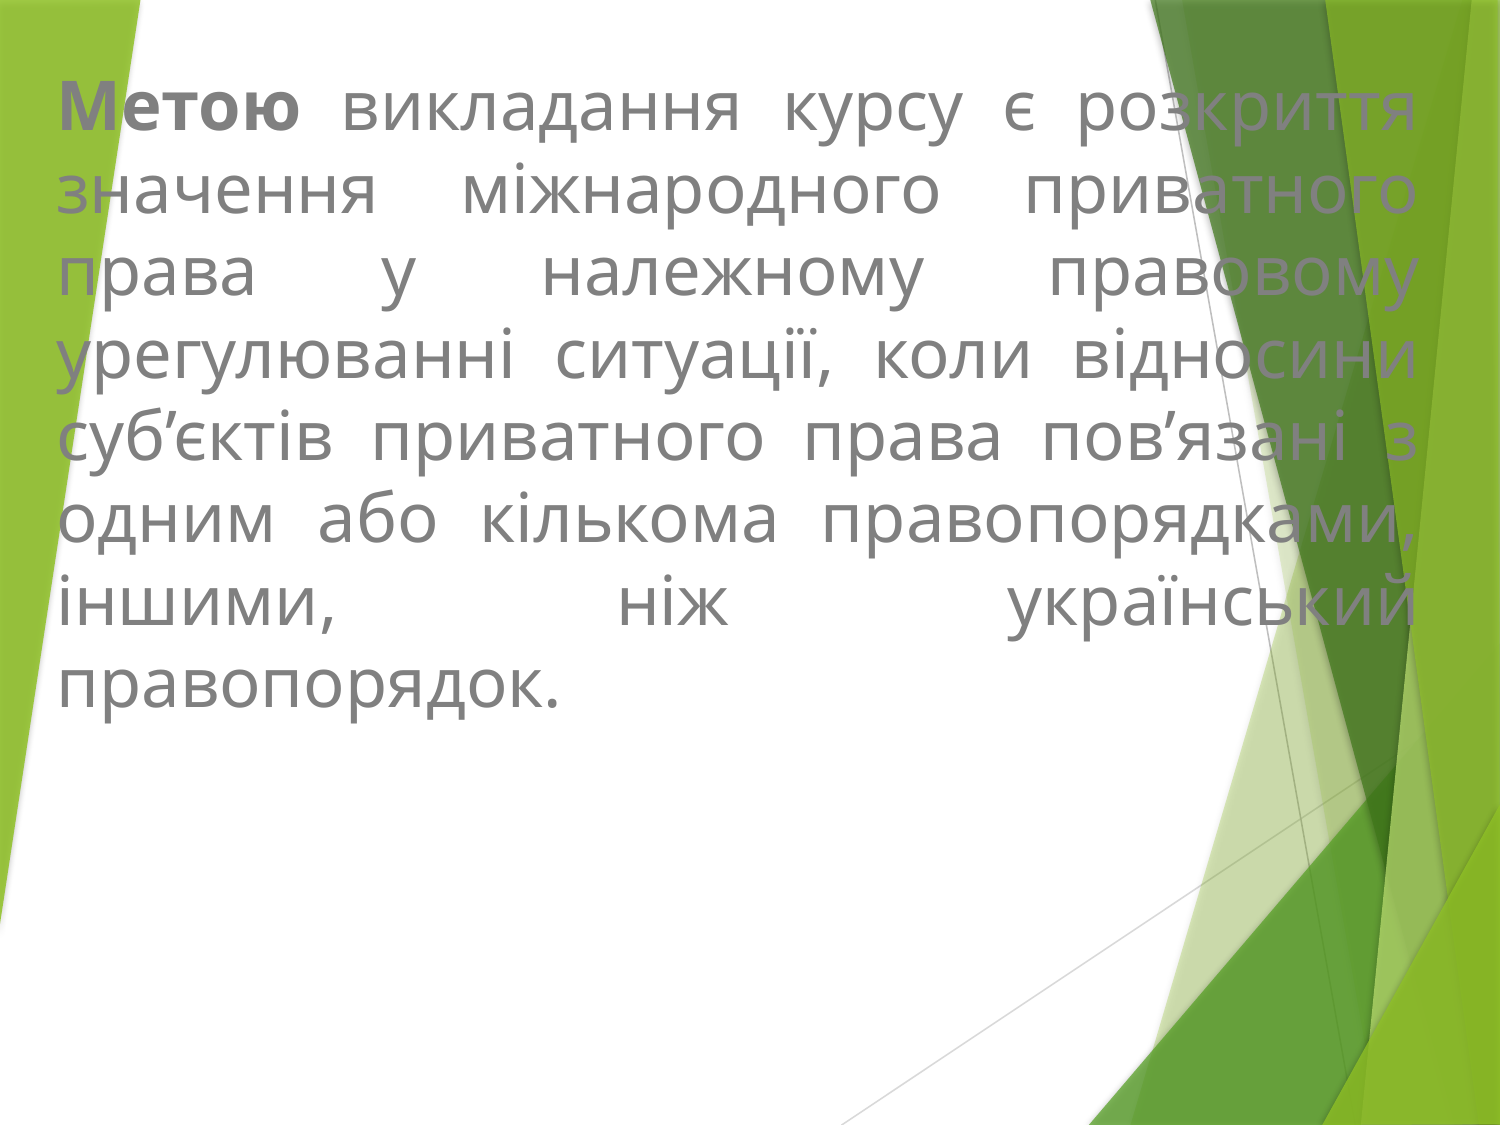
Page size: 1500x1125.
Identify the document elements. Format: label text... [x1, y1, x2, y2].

subtitle Метою викладання курсу є розкриття значення міжнародного приватного права у належному правовому урегулюванні ситуації, коли відносини суб’єктів приватного права пов’язані з одним або кількома правопорядками, іншими, ніж український правопорядок. [41, 54, 1436, 1094]
